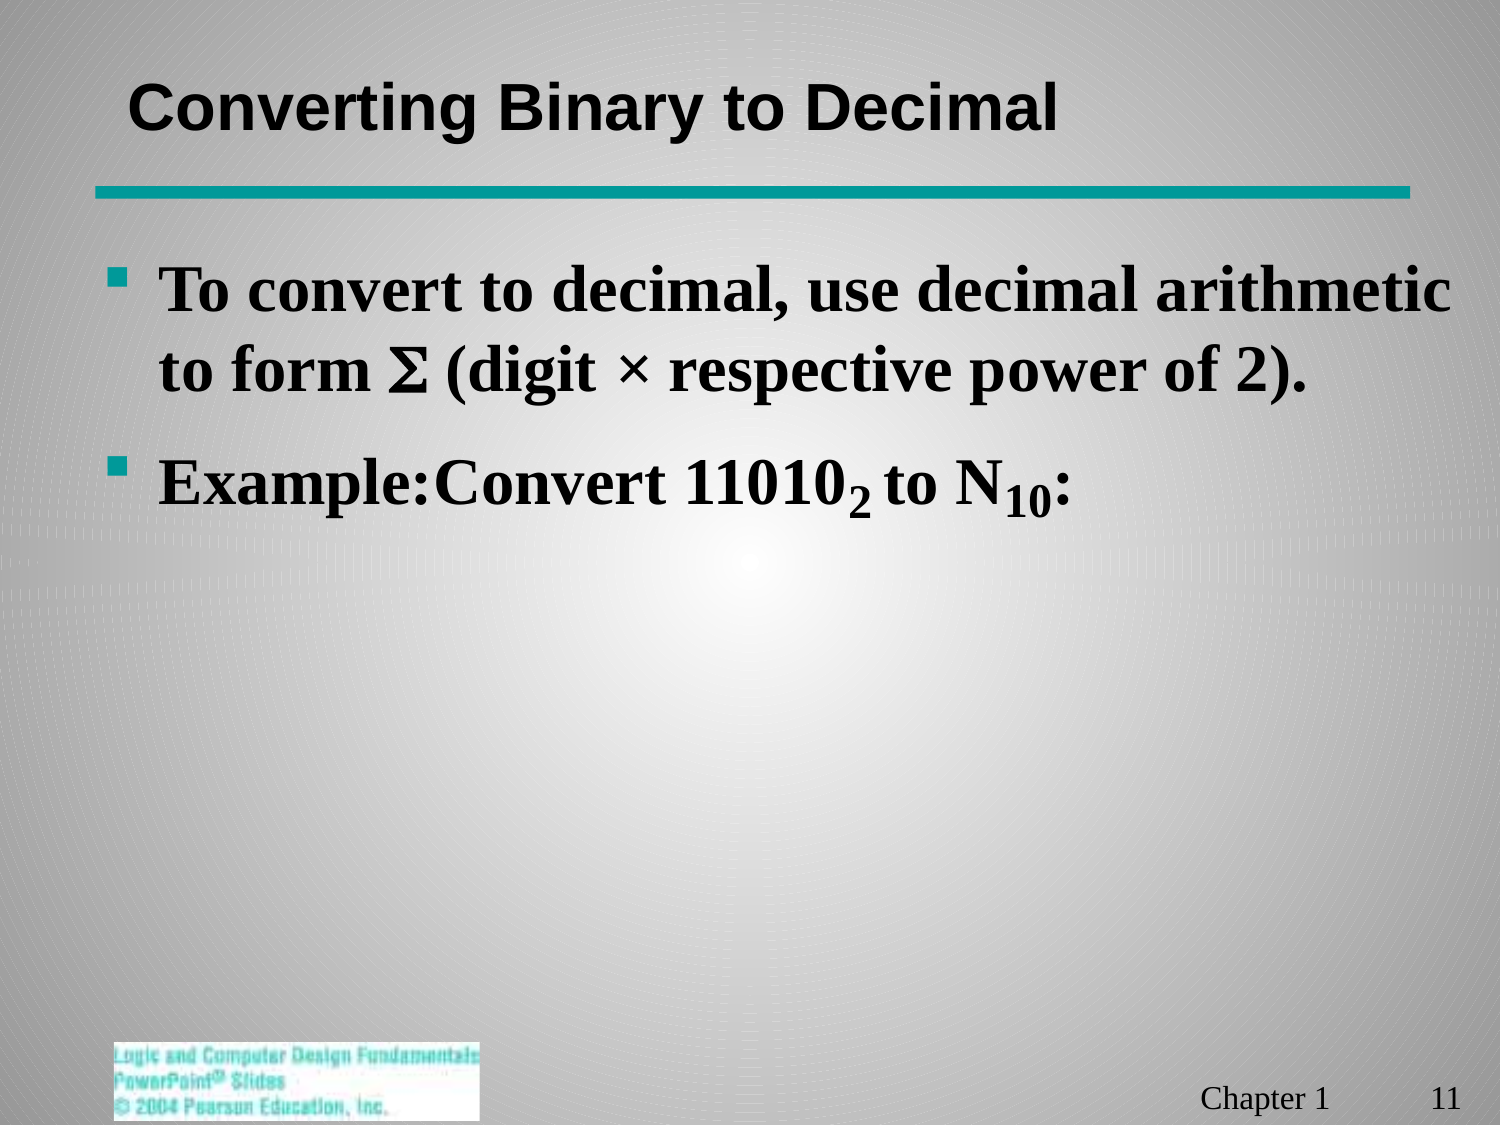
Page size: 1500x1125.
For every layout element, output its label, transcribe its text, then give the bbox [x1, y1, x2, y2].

slide_number Chapter 1 11 [1185, 1068, 1500, 1125]
list To convert to decimal, use decimal arithmetic to form S (digit × respective power of 2). Example:Convert 110102 to N10: [87, 237, 1500, 991]
title Converting Binary to Decimal [112, 34, 1388, 173]
picture [113, 1042, 480, 1121]
